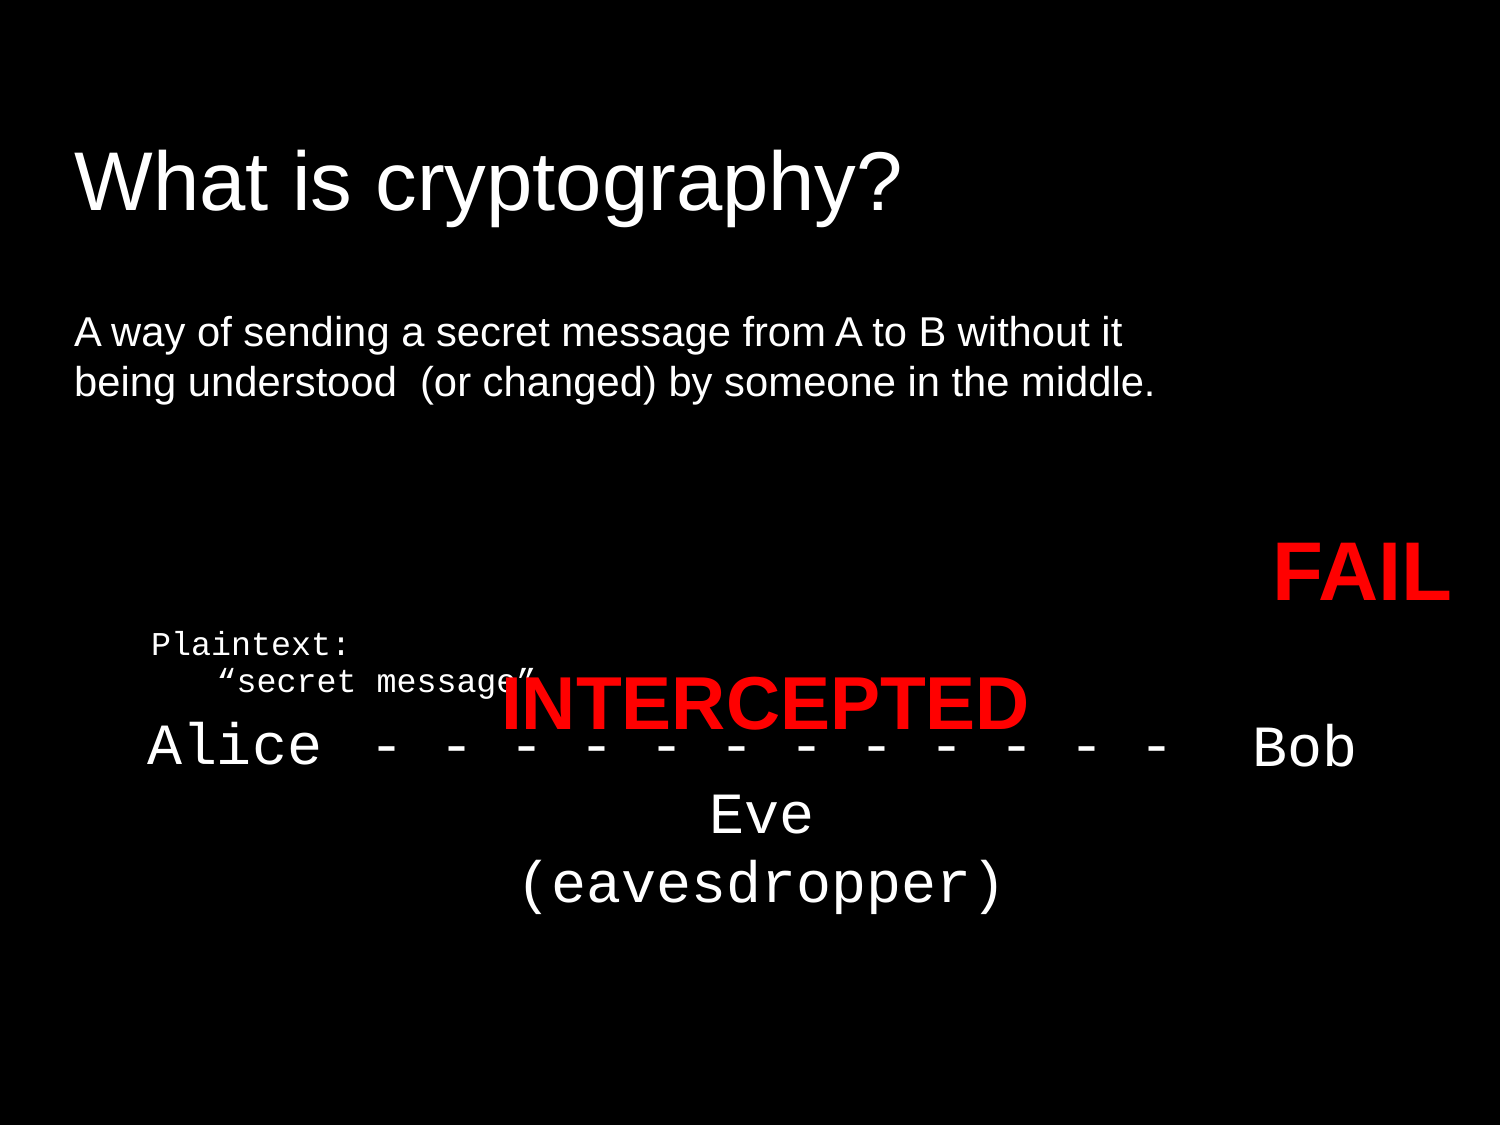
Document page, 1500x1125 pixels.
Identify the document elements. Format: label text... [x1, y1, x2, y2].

text_box A way of sending a secret message from A to B without it being understood (or changed) by someone in the middle. [74, 304, 1202, 456]
text_box - - - - - - - - - - - - [354, 698, 1210, 784]
text_box INTERCEPTED [486, 647, 1046, 752]
text_box Alice [132, 698, 354, 784]
title What is cryptography? [74, 126, 1203, 279]
text_box Bob [1237, 700, 1390, 786]
text_box Eve (eavesdropper) [483, 767, 1040, 922]
text_box FAIL [1257, 510, 1468, 625]
text_box Plaintext: [136, 614, 461, 670]
text_box “secret message” [201, 652, 486, 707]
